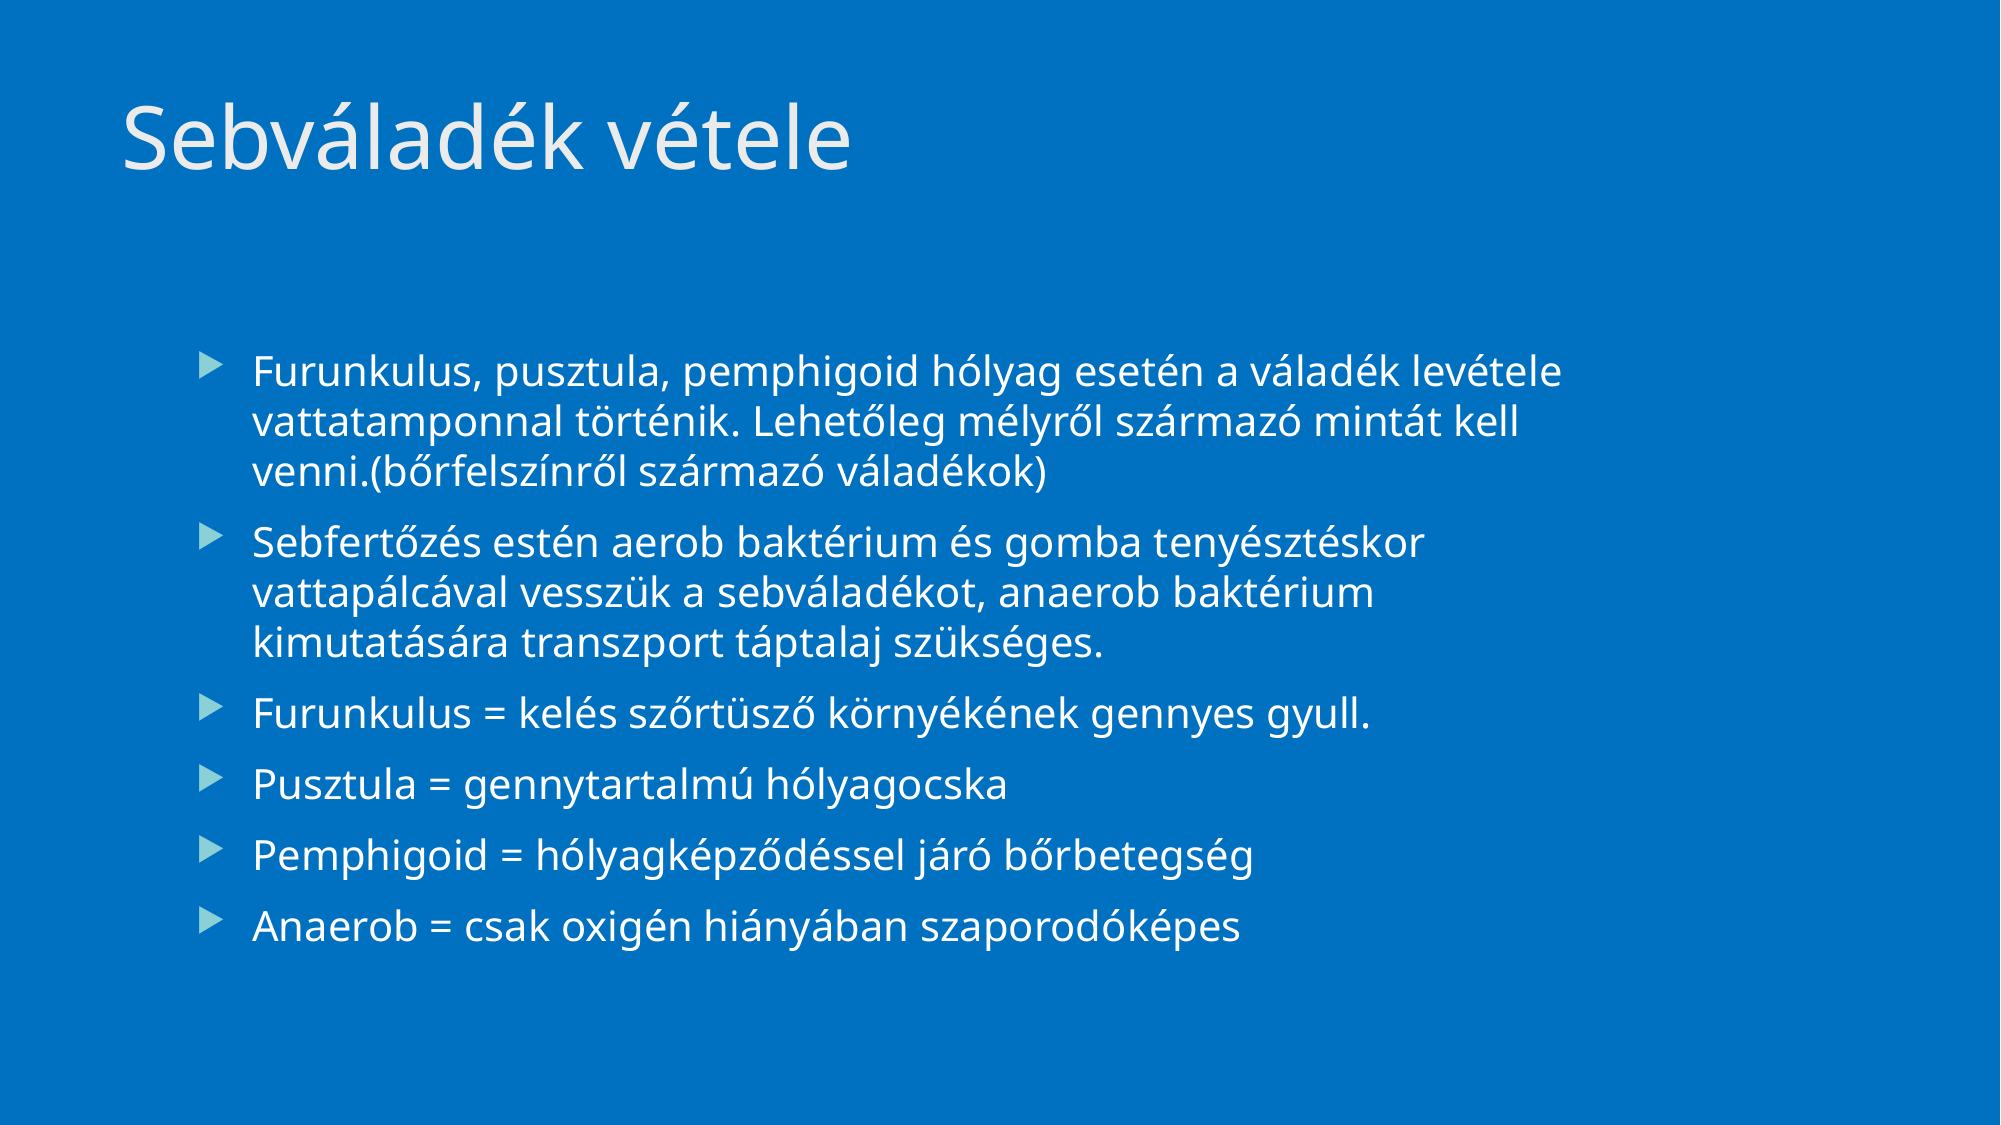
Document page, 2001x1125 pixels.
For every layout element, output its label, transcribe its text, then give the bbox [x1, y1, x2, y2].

title Sebváladék vétele [106, 74, 1649, 304]
list Furunkulus, pusztula, pemphigoid hólyag esetén a váladék levétele vattatamponnal történik. Lehetőleg mélyről származó mintát kell venni.(bőrfelszínről származó váladékok) Sebfertőzés estén aerob baktérium és gomba tenyésztéskor vattapálcával vesszük a sebváladékot, anaerob baktérium kimutatására transzport táptalaj szükséges. Furunkulus = kelés szőrtüsző környékének gennyes gyull. Pusztula = gennytartalmú hólyagocska Pemphigoid = hólyagképződéssel járó bőrbetegség Anaerob = csak oxigén hiányában szaporodóképes [181, 336, 1649, 1025]
